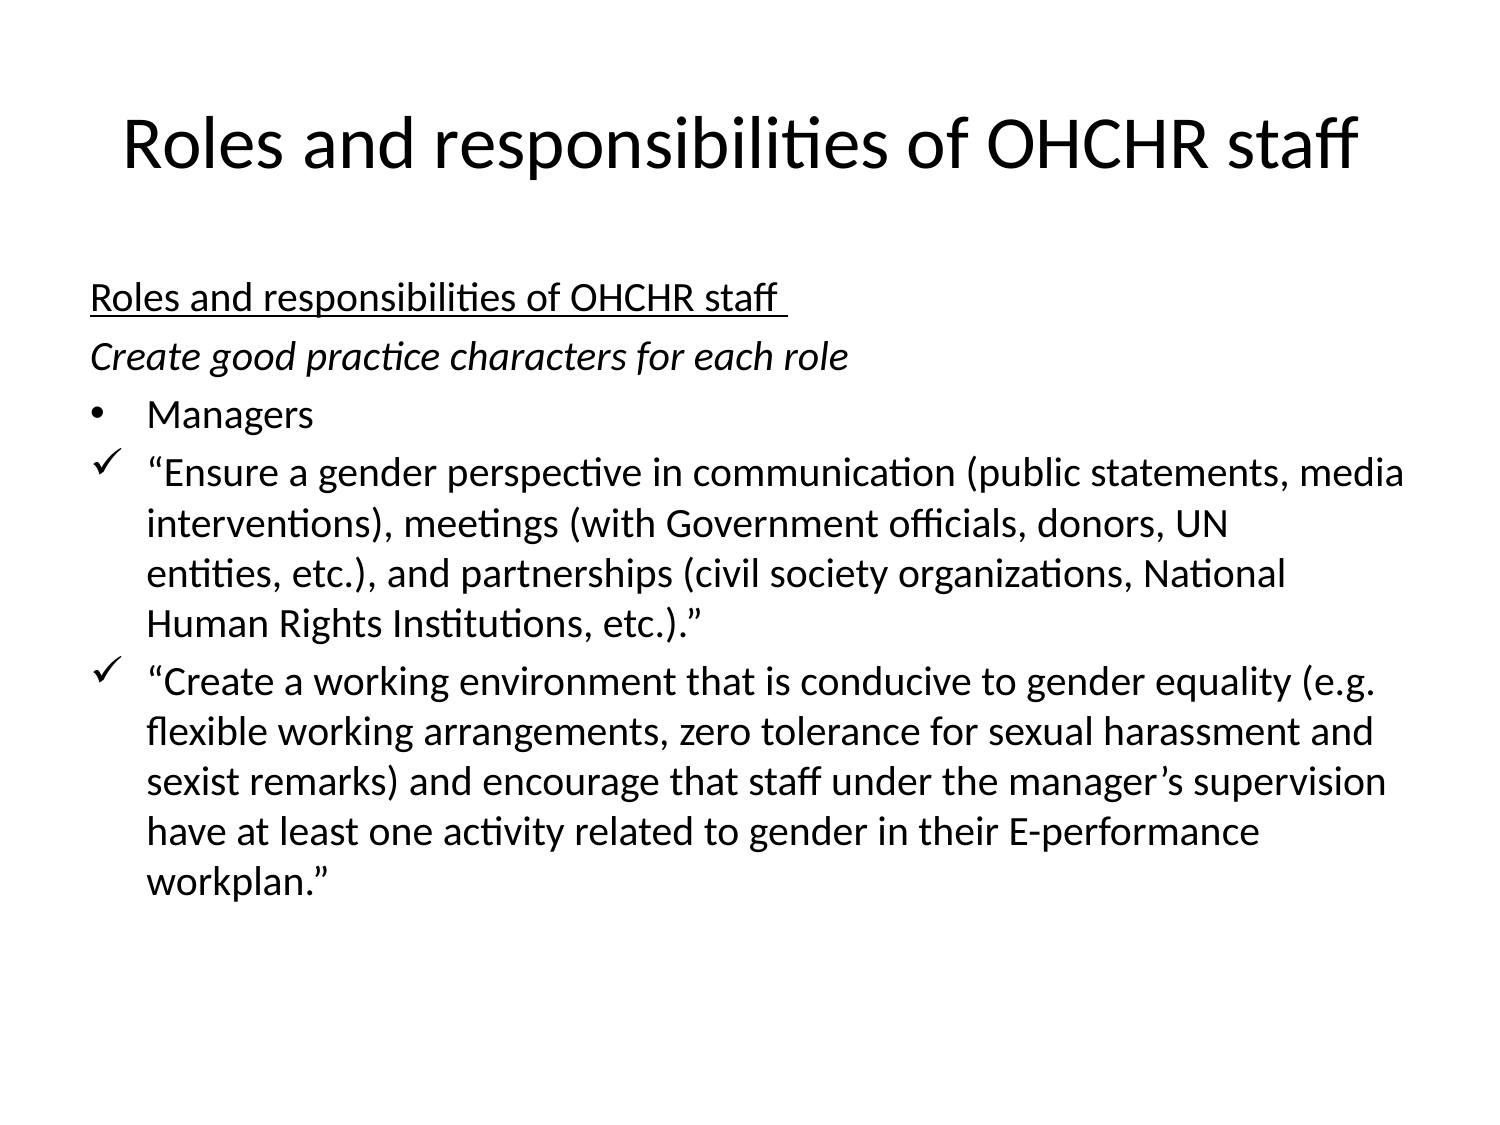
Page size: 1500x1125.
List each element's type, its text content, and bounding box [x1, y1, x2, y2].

title Roles and responsibilities of OHCHR staff [75, 45, 1425, 233]
list Roles and responsibilities of OHCHR staff Create good practice characters for each role Managers “Ensure a gender perspective in communication (public statements, media interventions), meetings (with Government officials, donors, UN entities, etc.), and partnerships (civil society organizations, National Human Rights Institutions, etc.).” “Create a working environment that is conducive to gender equality (e.g. flexible working arrangements, zero tolerance for sexual harassment and sexist remarks) and encourage that staff under the manager’s supervision have at least one activity related to gender in their E-performance workplan.” [75, 262, 1425, 1005]
